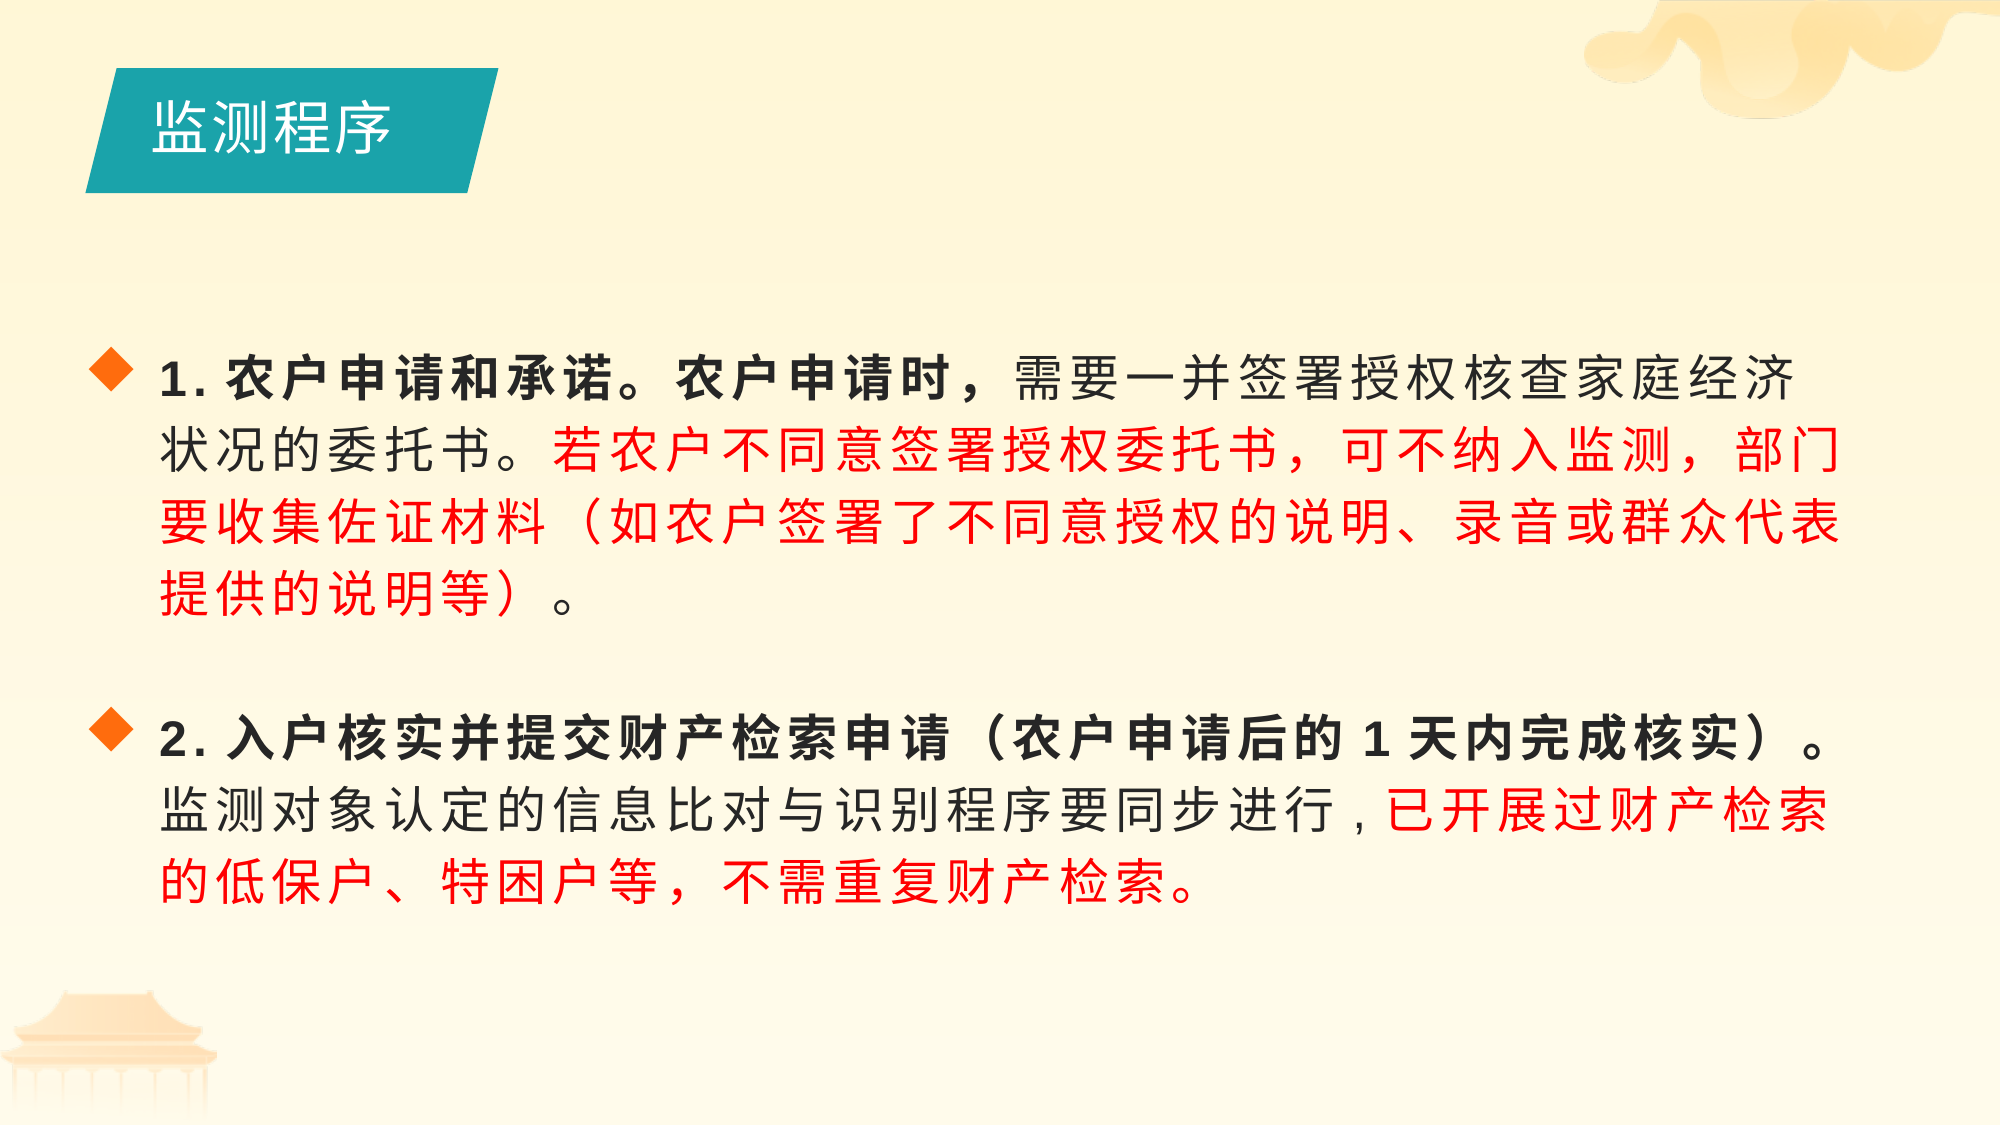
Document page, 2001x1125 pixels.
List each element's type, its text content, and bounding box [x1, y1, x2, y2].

picture [0, 0, 2000, 1125]
text_box [100, 726, 1900, 1039]
text_box [84, 67, 500, 195]
text_box 1.农户申请和承诺。农户申请时，需要一并签署授权核查家庭经济状况的委托书。若农户不同意签署授权委托书，可不纳入监测，部门要收集佐证材料（如农户签署了不同意授权的说明、录音或群众代表提供的说明等）。 2.入户核实并提交财产检索申请（农户申请后的1天内完成核实）。监测对象认定的信息比对与识别程序要同步进行,已开展过财产检索的低保户、特困户等，不需重复财产检索。 [69, 249, 1869, 996]
text_box 监测程序 [100, 68, 443, 171]
